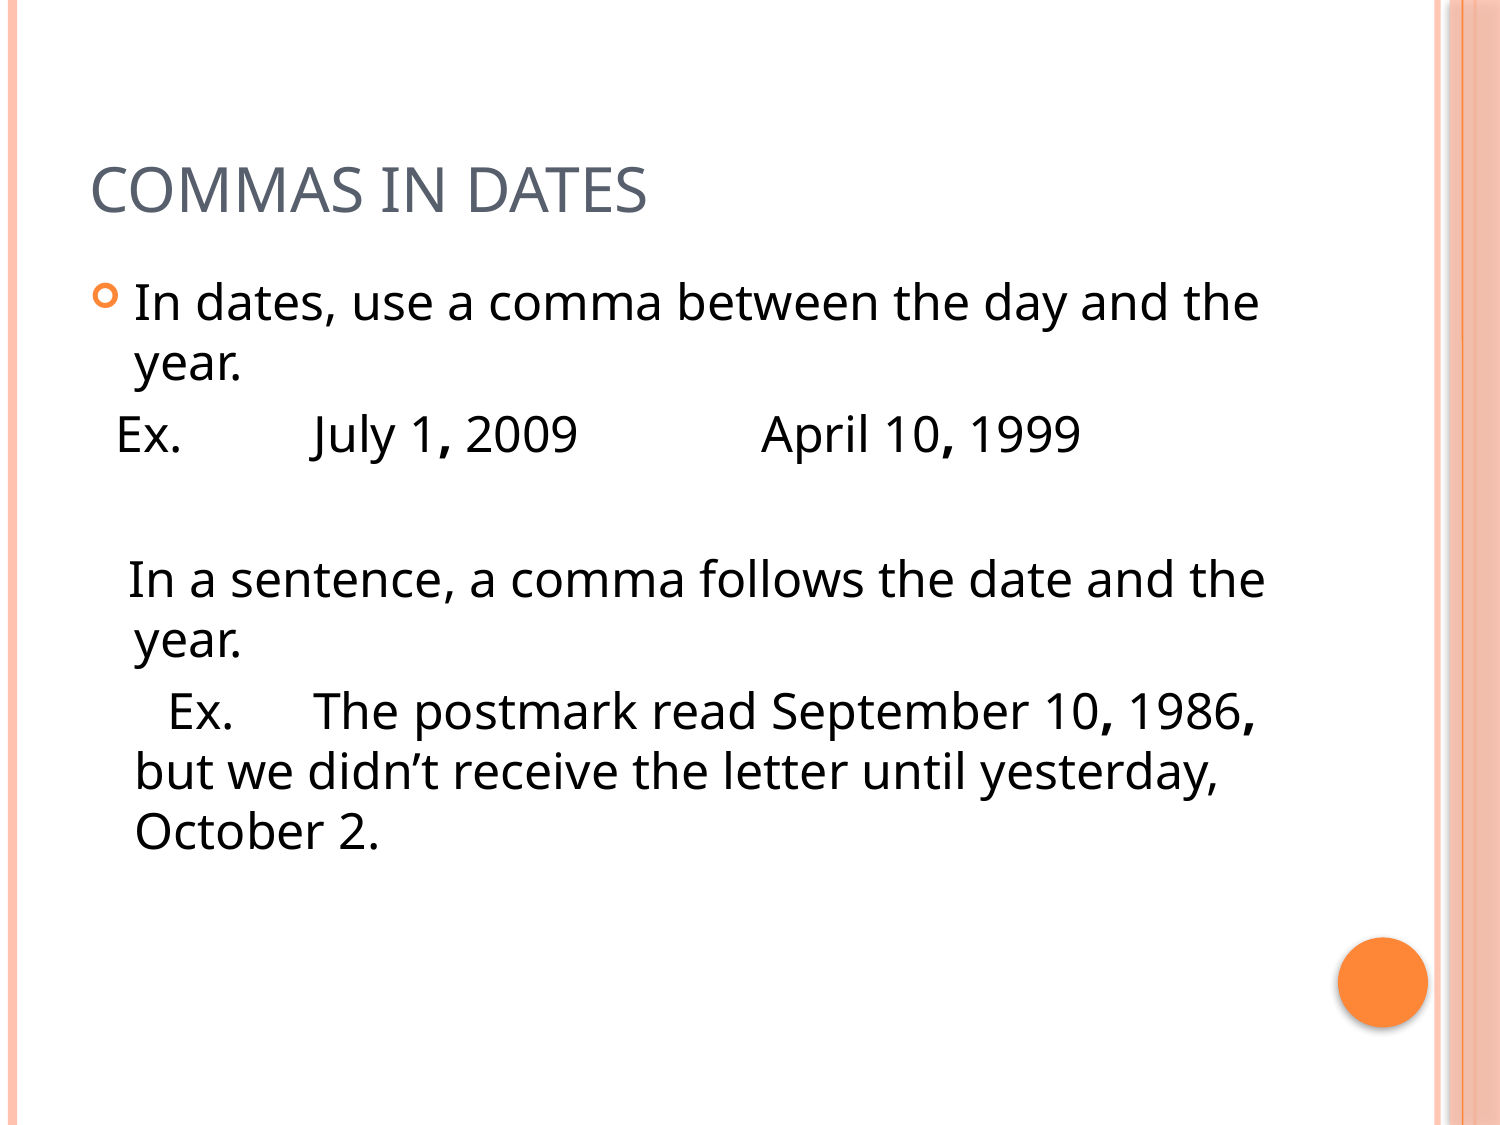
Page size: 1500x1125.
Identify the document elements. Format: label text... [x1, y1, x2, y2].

title Commas in Dates [75, 45, 1300, 233]
list In dates, use a comma between the day and the year. Ex. July 1, 2009 April 10, 1999 In a sentence, a comma follows the date and the year. Ex. The postmark read September 10, 1986, but we didn’t receive the letter until yesterday, October 2. [75, 262, 1300, 1062]
